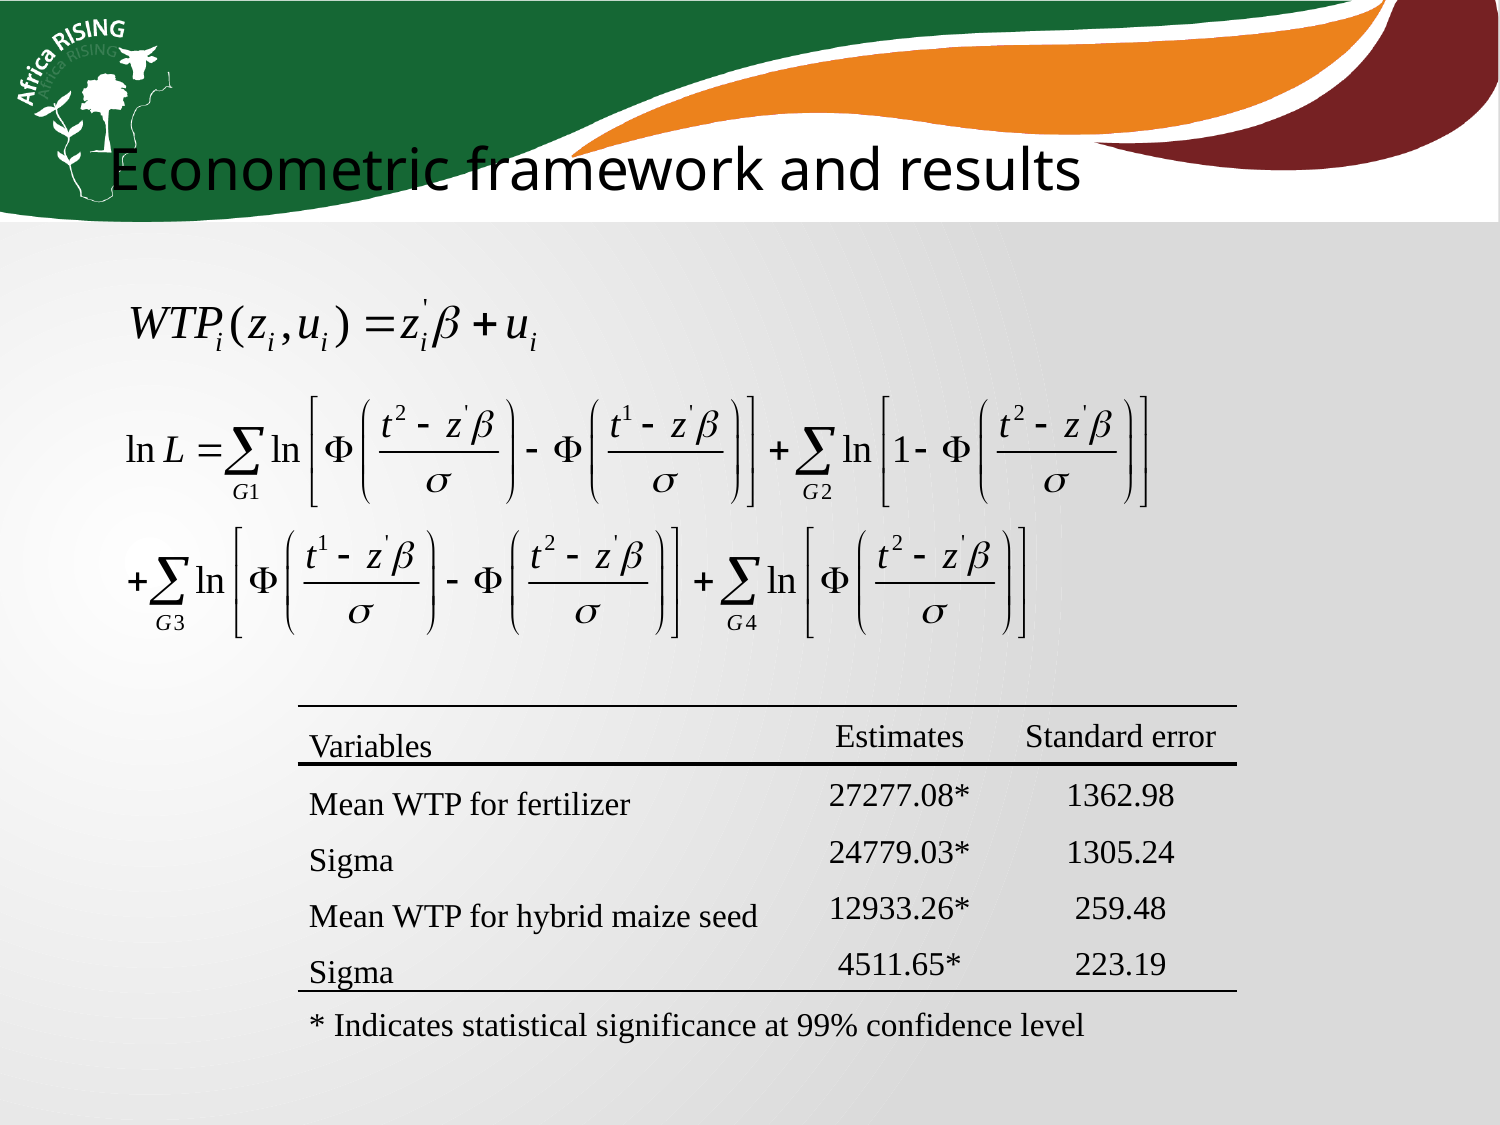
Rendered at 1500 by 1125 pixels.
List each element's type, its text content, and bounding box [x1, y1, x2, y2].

table_cell 259.48 [1004, 879, 1237, 935]
table_cell Sigma [298, 823, 795, 879]
table_header Standard error [1004, 707, 1237, 762]
table_cell Sigma [298, 935, 795, 990]
table_header Estimates [795, 707, 1004, 762]
table_cell 1305.24 [1004, 823, 1237, 879]
table_cell Mean WTP for hybrid maize seed [298, 879, 795, 935]
table_cell 24779.03* [795, 823, 1004, 879]
picture [0, 1, 1499, 222]
table_cell 223.19 [1004, 935, 1237, 990]
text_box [124, 286, 549, 363]
list Econometric framework and results [75, 125, 1350, 263]
table_cell * Indicates statistical significance at 99% confidence level [298, 992, 1237, 1044]
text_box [119, 386, 1163, 649]
table_cell Mean WTP for fertilizer [298, 766, 795, 823]
table_cell 12933.26* [795, 879, 1004, 935]
table_cell 4511.65* [795, 935, 1004, 990]
table_header Variables [298, 707, 795, 762]
table_cell 27277.08* [795, 766, 1004, 823]
table_cell 1362.98 [1004, 766, 1237, 823]
